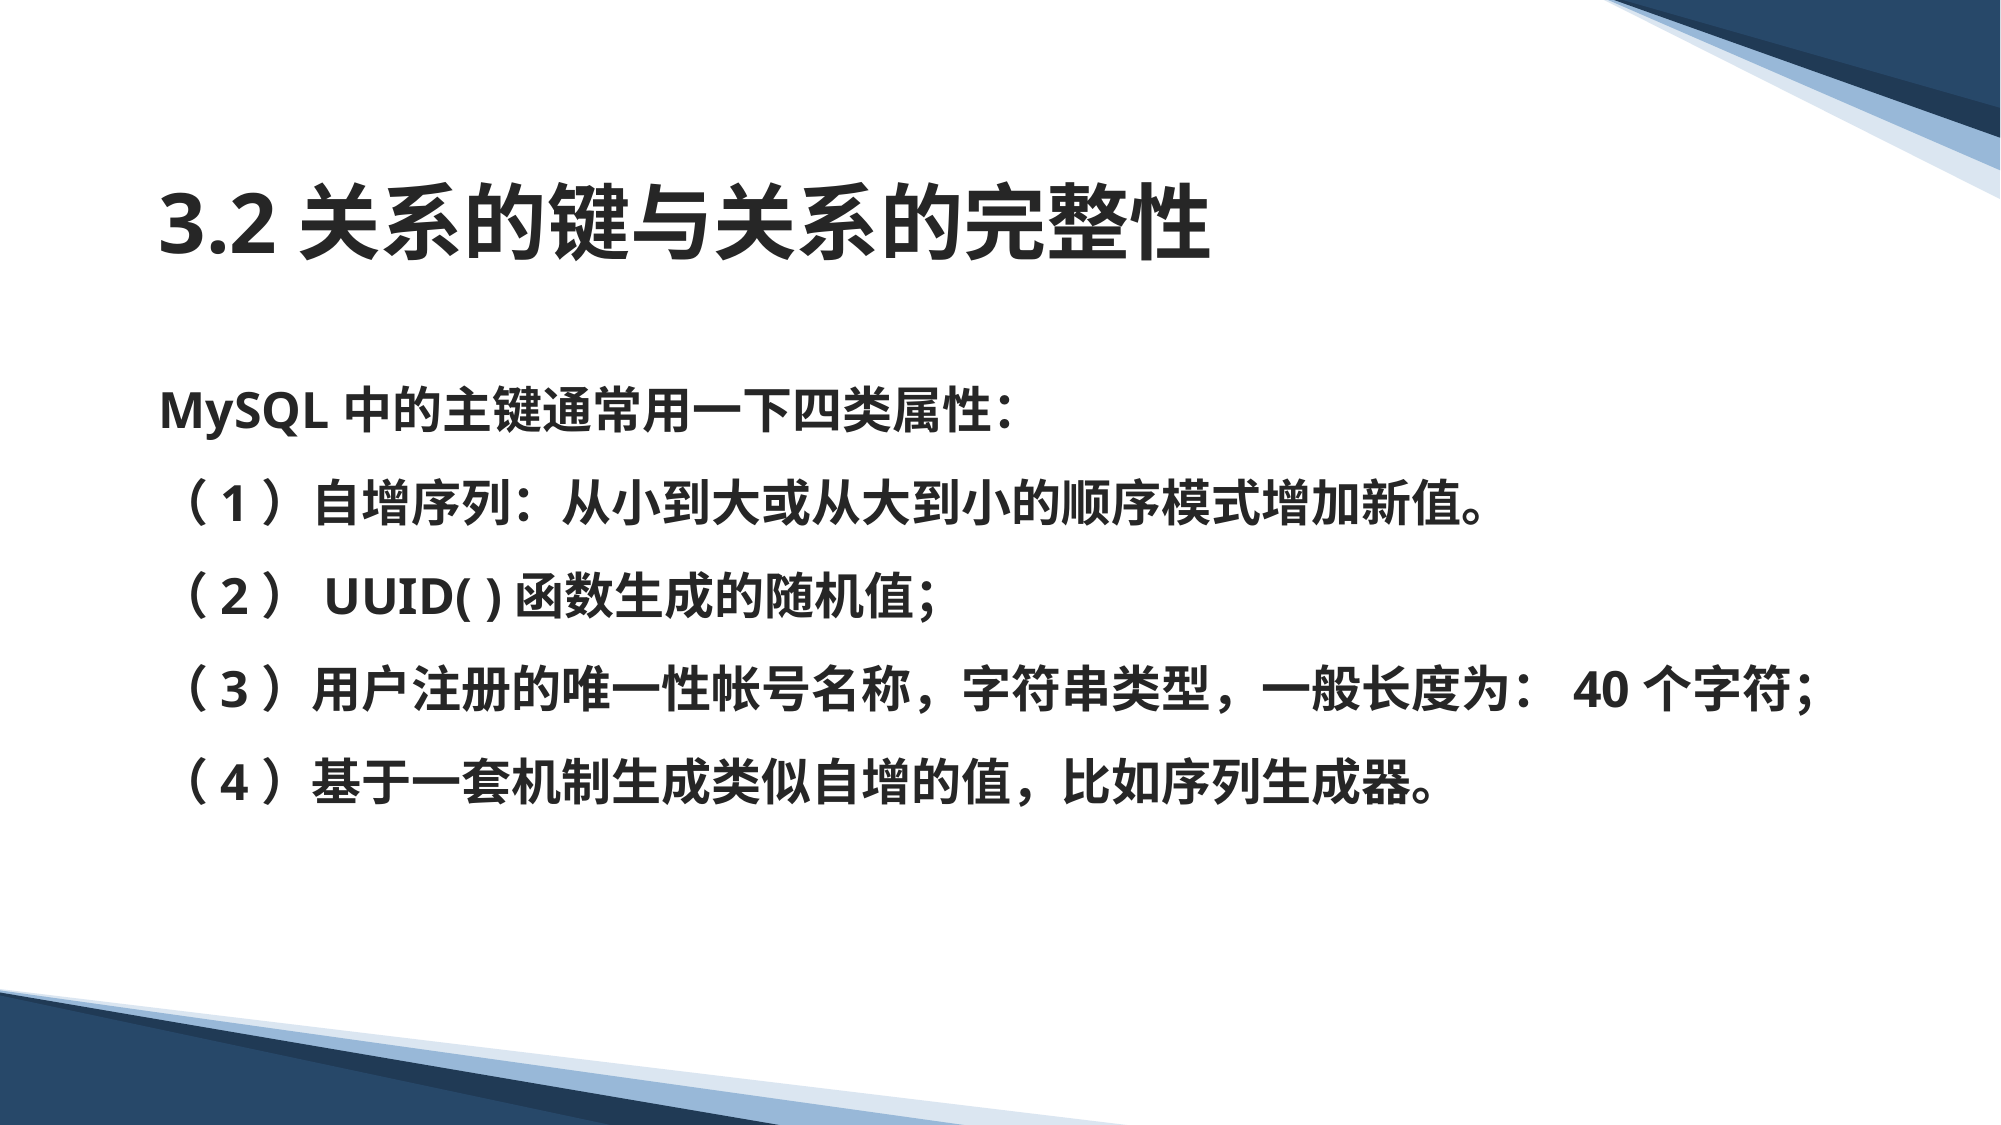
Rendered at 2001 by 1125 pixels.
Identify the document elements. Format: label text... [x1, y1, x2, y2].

title 3.2关系的键与关系的完整性 [143, 54, 1857, 280]
list MySQL中的主键通常用一下四类属性： （1）自增序列：从小到大或从大到小的顺序模式增加新值。 （2）UUID( )函数生成的随机值； （3）用户注册的唯一性帐号名称，字符串类型，一般长度为：40个字符； （4）基于一套机制生成类似自增的值，比如序列生成器。 [143, 359, 1857, 895]
